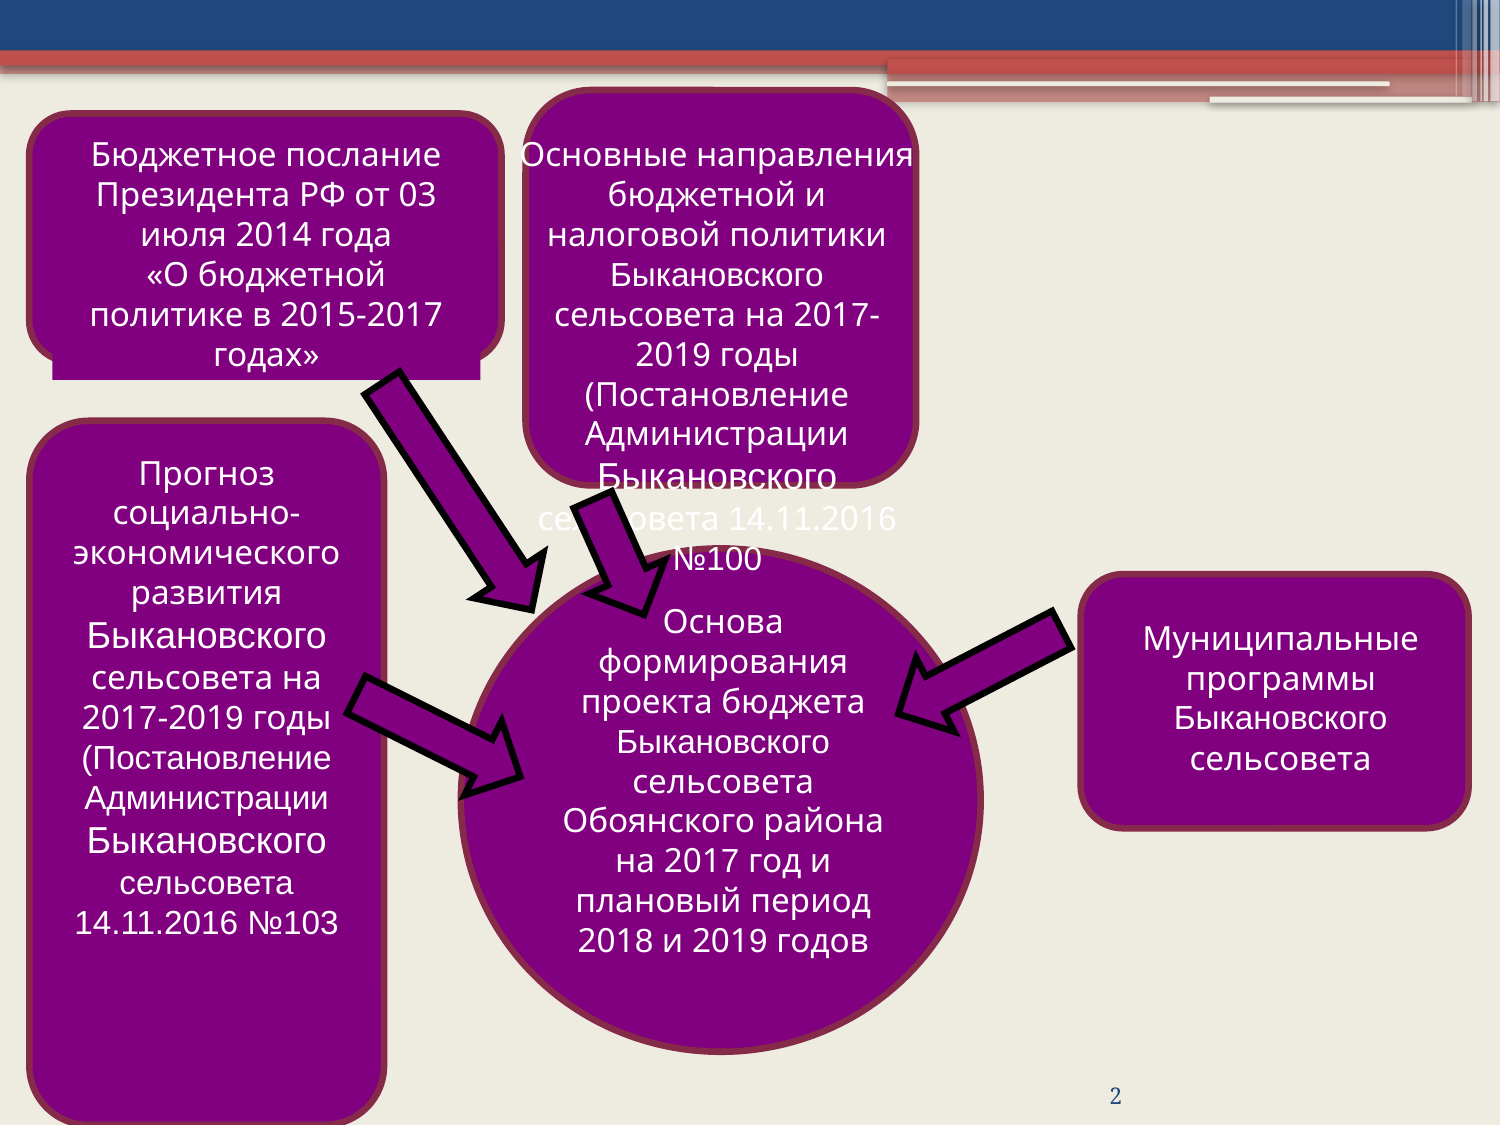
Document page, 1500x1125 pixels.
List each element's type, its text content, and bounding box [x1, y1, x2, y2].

text_box [29, 113, 502, 358]
text_box Бюджетное послание Президента РФ от 03 июля 2014 года «О бюджетной политике в 2015-2017 годах» [52, 125, 481, 380]
slide_number 2 [1025, 1075, 1123, 1113]
text_box [460, 625, 981, 1052]
text_box [573, 491, 666, 615]
text_box [574, 584, 607, 592]
text_box Муниципальные программы Быкановского сельсовета [1114, 609, 1447, 784]
text_box Основные направления бюджетной и налоговой политики Быкановского сельсовета на 2017-2019 годы (Постановление Администрации Быкановского сельсовета 14.11.2016 №100 [504, 125, 931, 584]
text_box Основа формирования проекта бюджета Быкановского сельсовета Обоянского района на 2017 год и плановый период 2018 и 2019 годов [534, 592, 913, 967]
text_box [1080, 574, 1469, 829]
text_box [346, 676, 521, 796]
text_box Прогноз социально- экономического развития Быкановского сельсовета на 2017-2019 годы (Постановление Администрации Быкановского сельсовета 14.11.2016 №103 [41, 444, 373, 989]
text_box [654, 584, 867, 592]
text_box [898, 610, 1072, 732]
text_box [29, 420, 385, 1125]
text_box [364, 371, 544, 611]
text_box [532, 90, 909, 125]
